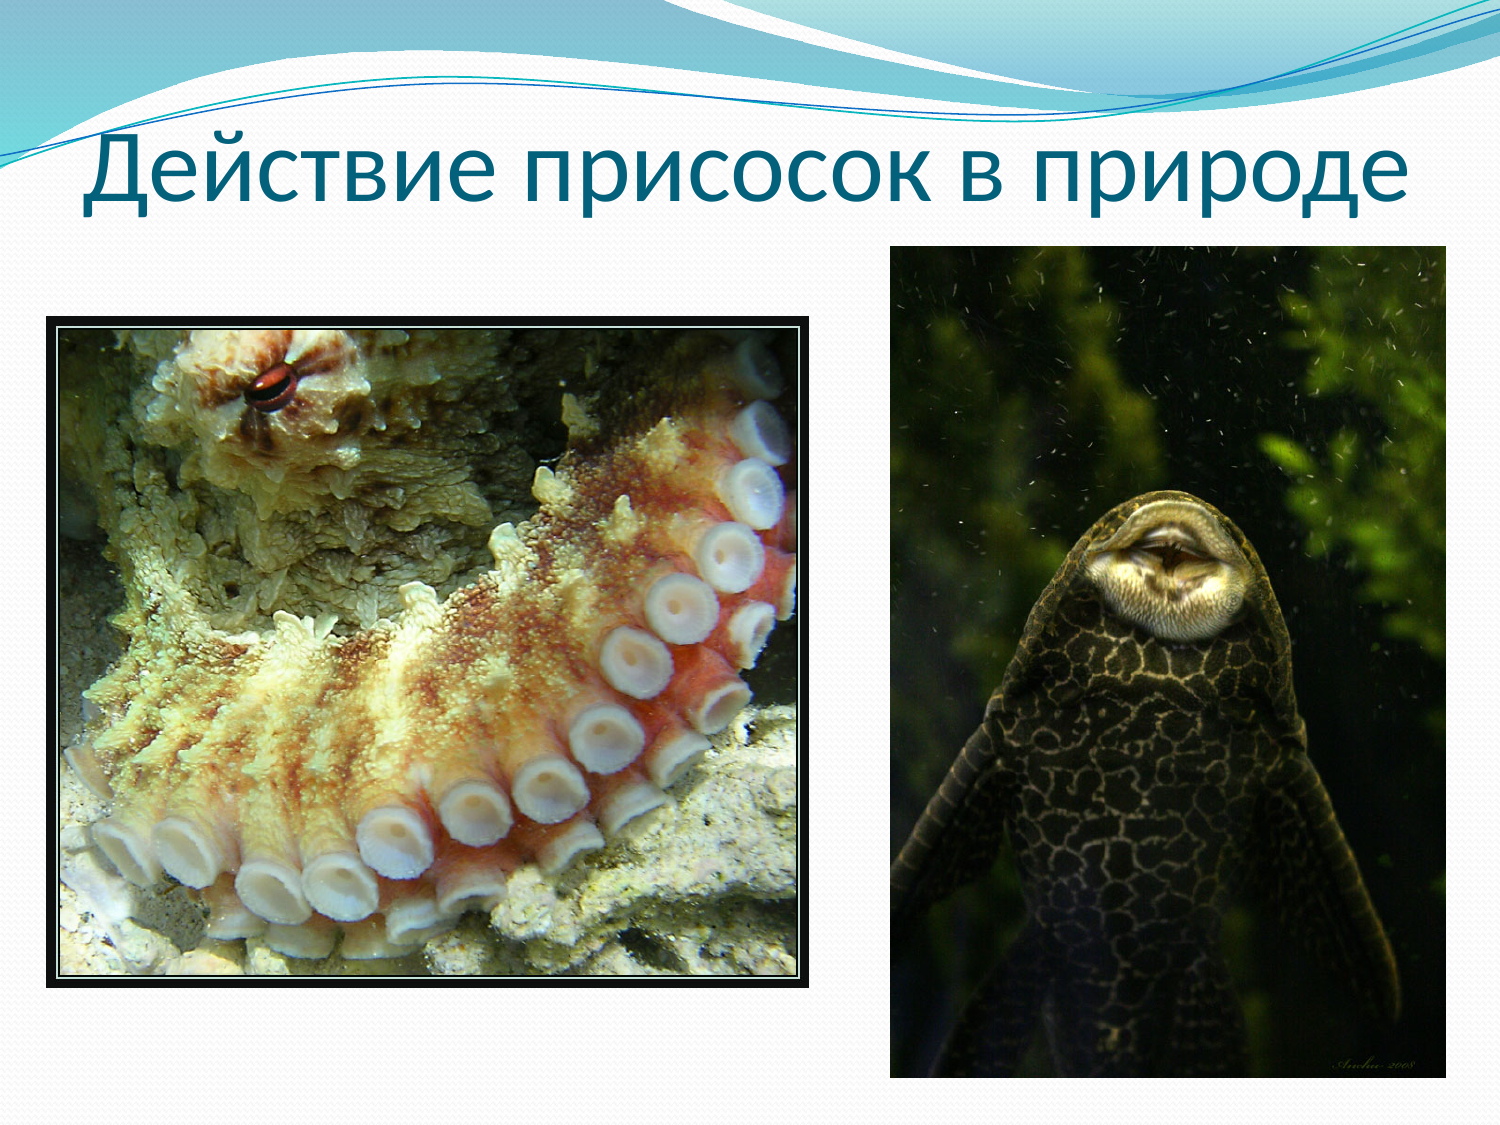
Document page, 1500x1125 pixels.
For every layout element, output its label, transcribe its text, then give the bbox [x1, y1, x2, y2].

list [46, 315, 809, 988]
picture [890, 245, 1446, 1079]
title Действие присосок в природе [82, 35, 1432, 223]
